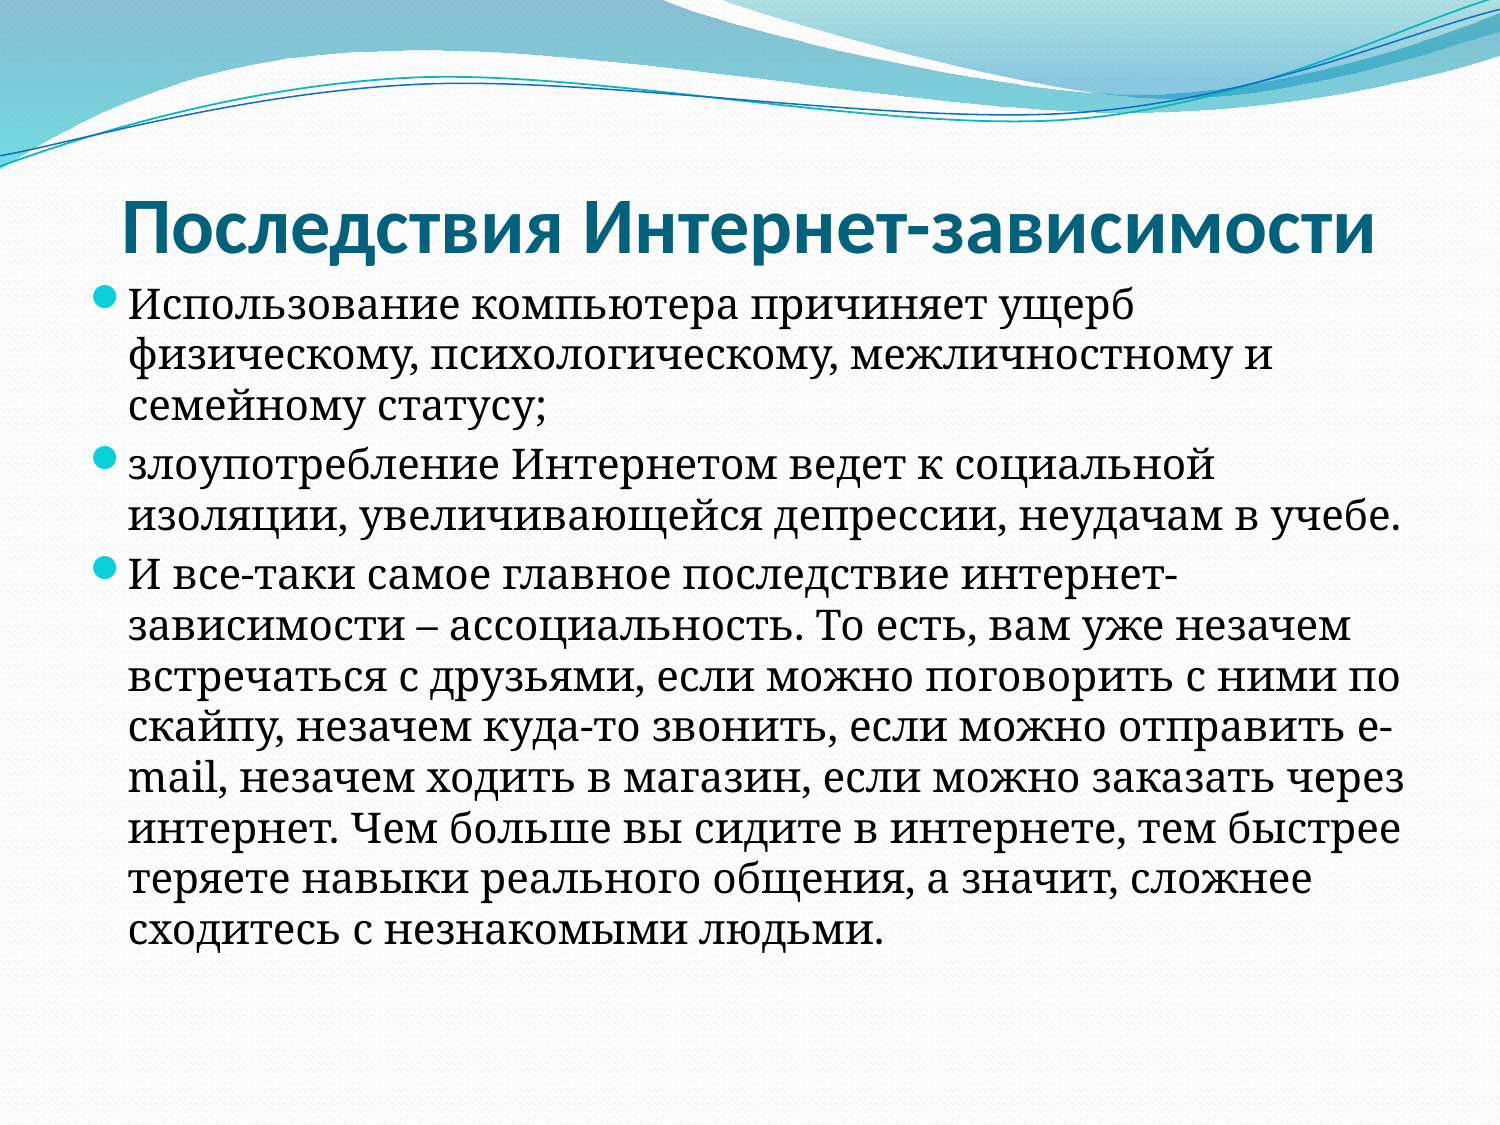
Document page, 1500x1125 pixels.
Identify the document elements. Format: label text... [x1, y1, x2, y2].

list Использование компьютера причиняет ущерб физическому, психологическому, межличностному и семейному статусу; злоупотребление Интернетом ведет к социальной изоляции, увеличивающейся депрессии, неудачам в учебе. И все-таки самое главное последствие интернет-зависимости – ассоциальность. То есть, вам уже незачем встречаться с друзьями, если можно поговорить с ними по скайпу, незачем куда-то звонить, если можно отправить e-mail, незачем ходить в магазин, если можно заказать через интернет. Чем больше вы сидите в интернете, тем быстрее теряете навыки реального общения, а значит, сложнее сходитесь с незнакомыми людьми. [75, 269, 1425, 1038]
title Последствия Интернет-зависимости [75, 82, 1425, 269]
